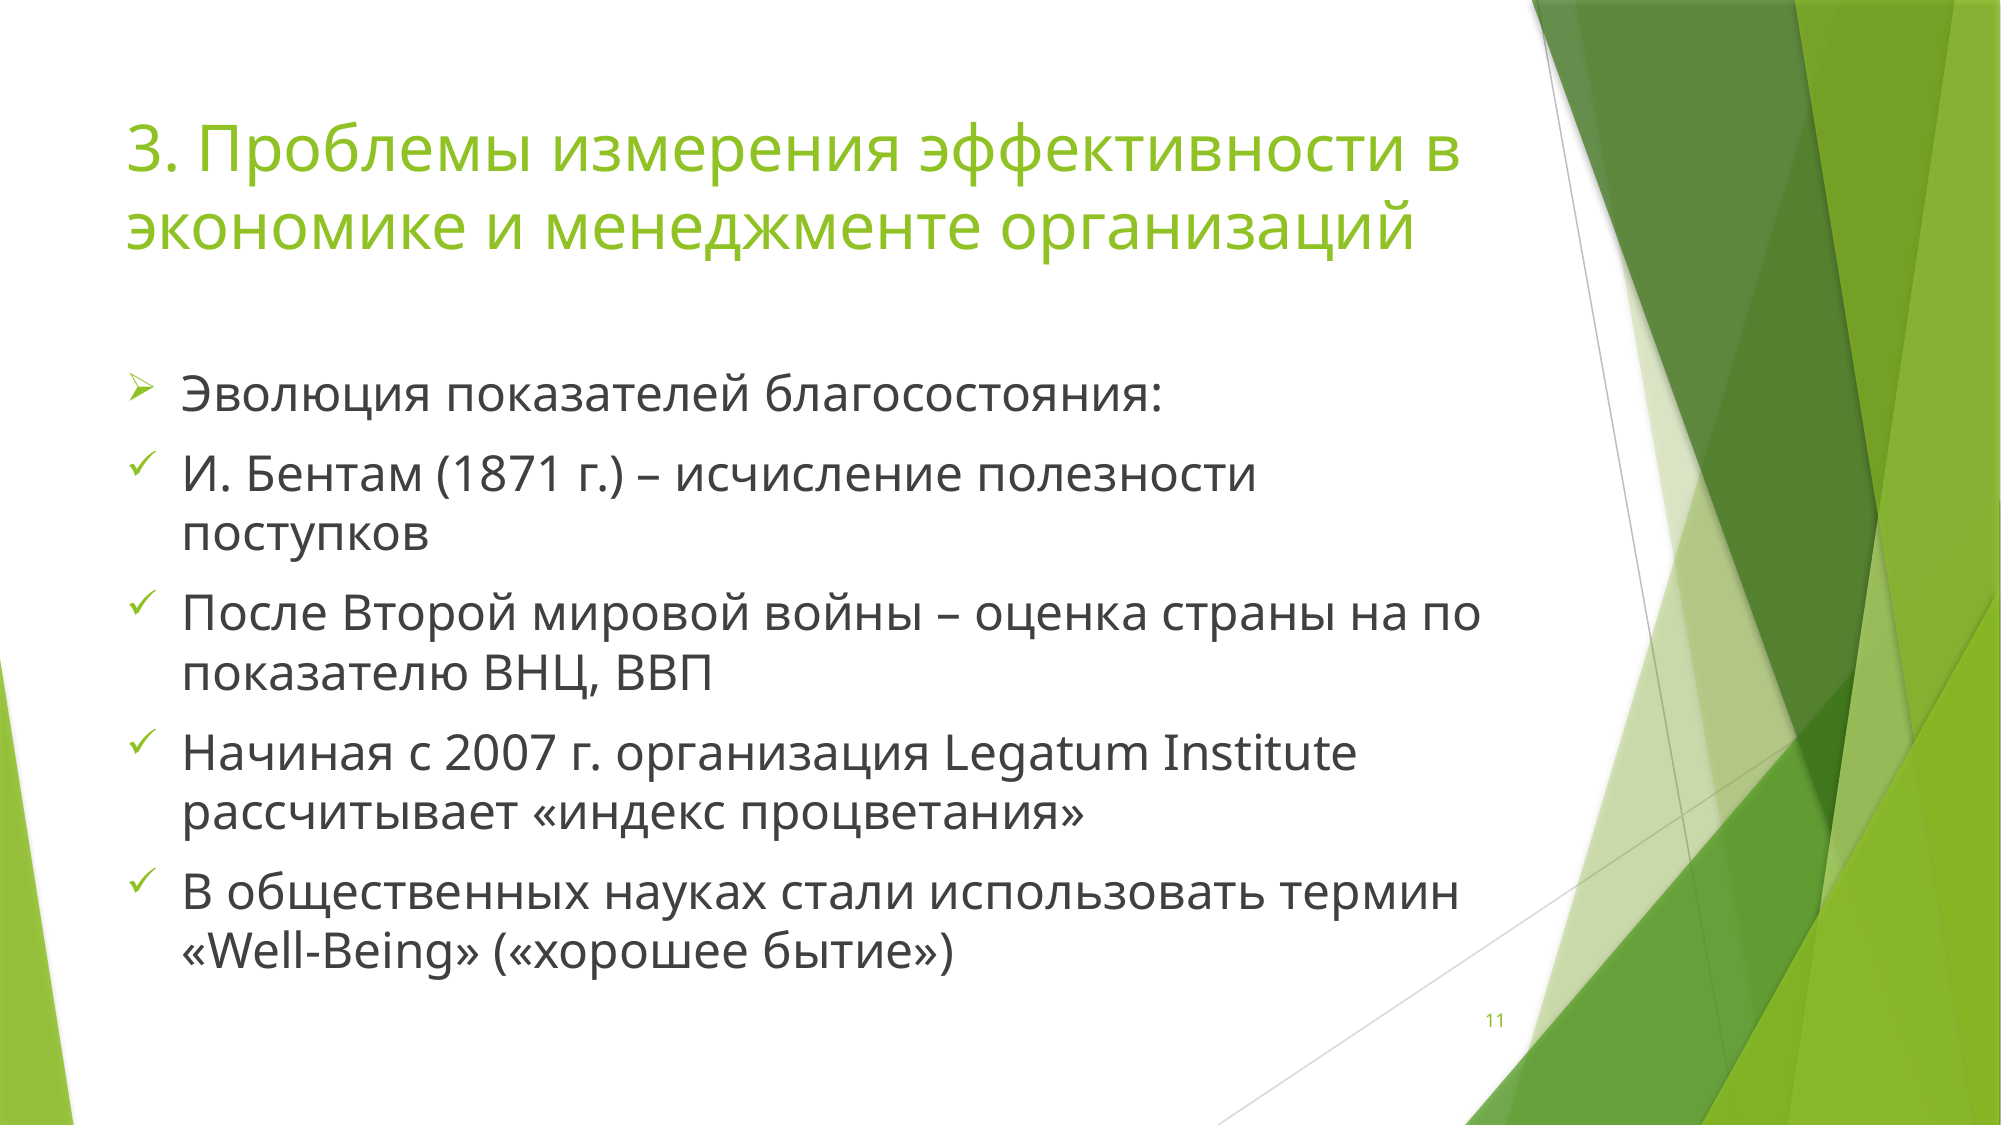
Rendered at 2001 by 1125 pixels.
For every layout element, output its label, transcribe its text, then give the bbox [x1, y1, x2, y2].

slide_number 11 [1409, 991, 1522, 1051]
title 3. Проблемы измерения эффективности в экономике и менеджменте организаций [111, 99, 1522, 317]
list Эволюция показателей благосостояния: И. Бентам (1871 г.) – исчисление полезности поступков После Второй мировой войны – оценка страны на по показателю ВНЦ, ВВП Начиная с 2007 г. организация Legatum Institute рассчитывает «индекс процветания» В общественных науках стали использовать термин «Well-Being» («хорошее бытие») [111, 354, 1522, 992]
